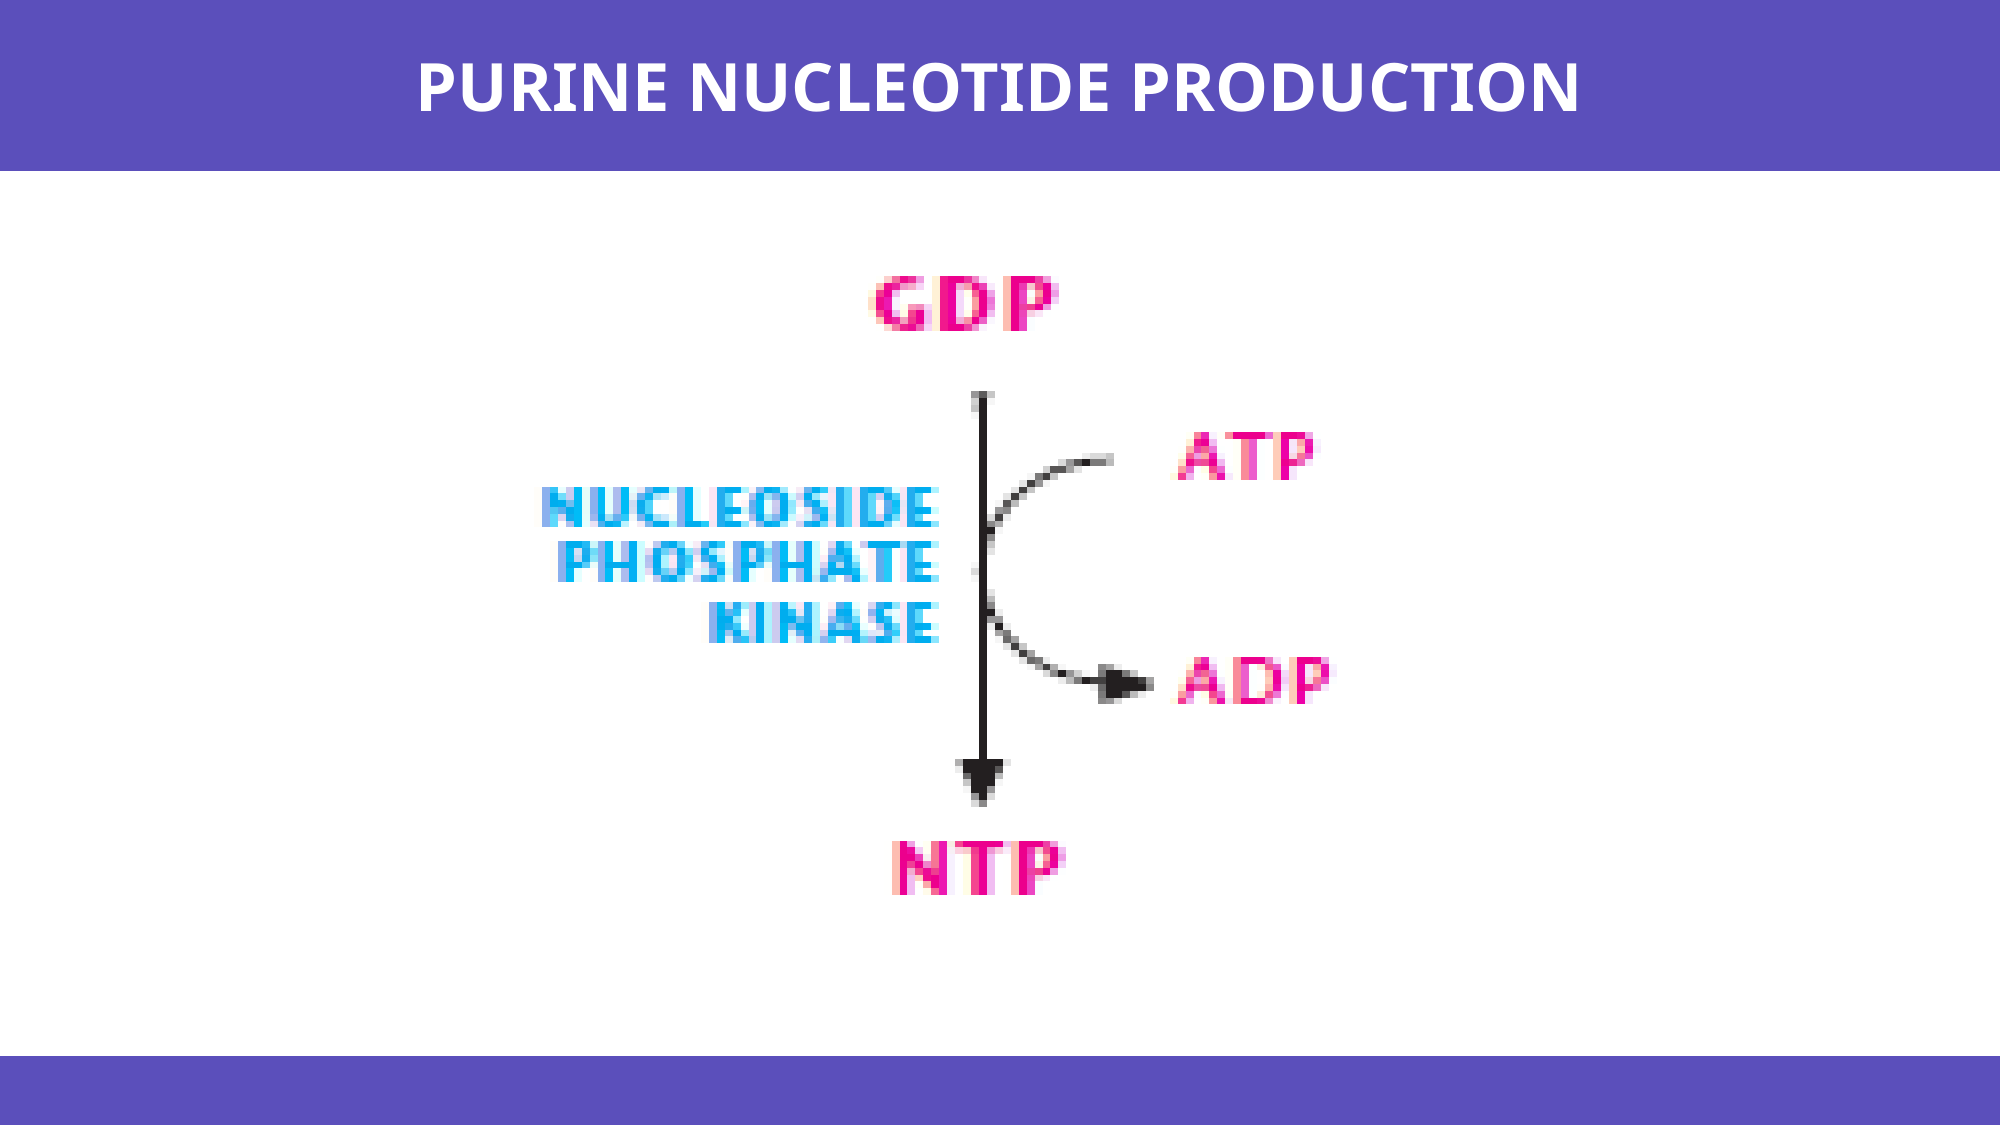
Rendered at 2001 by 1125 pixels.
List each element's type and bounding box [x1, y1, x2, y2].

text_box [455, 256, 1497, 950]
picture [0, 1056, 2000, 1125]
picture [0, 0, 2000, 171]
